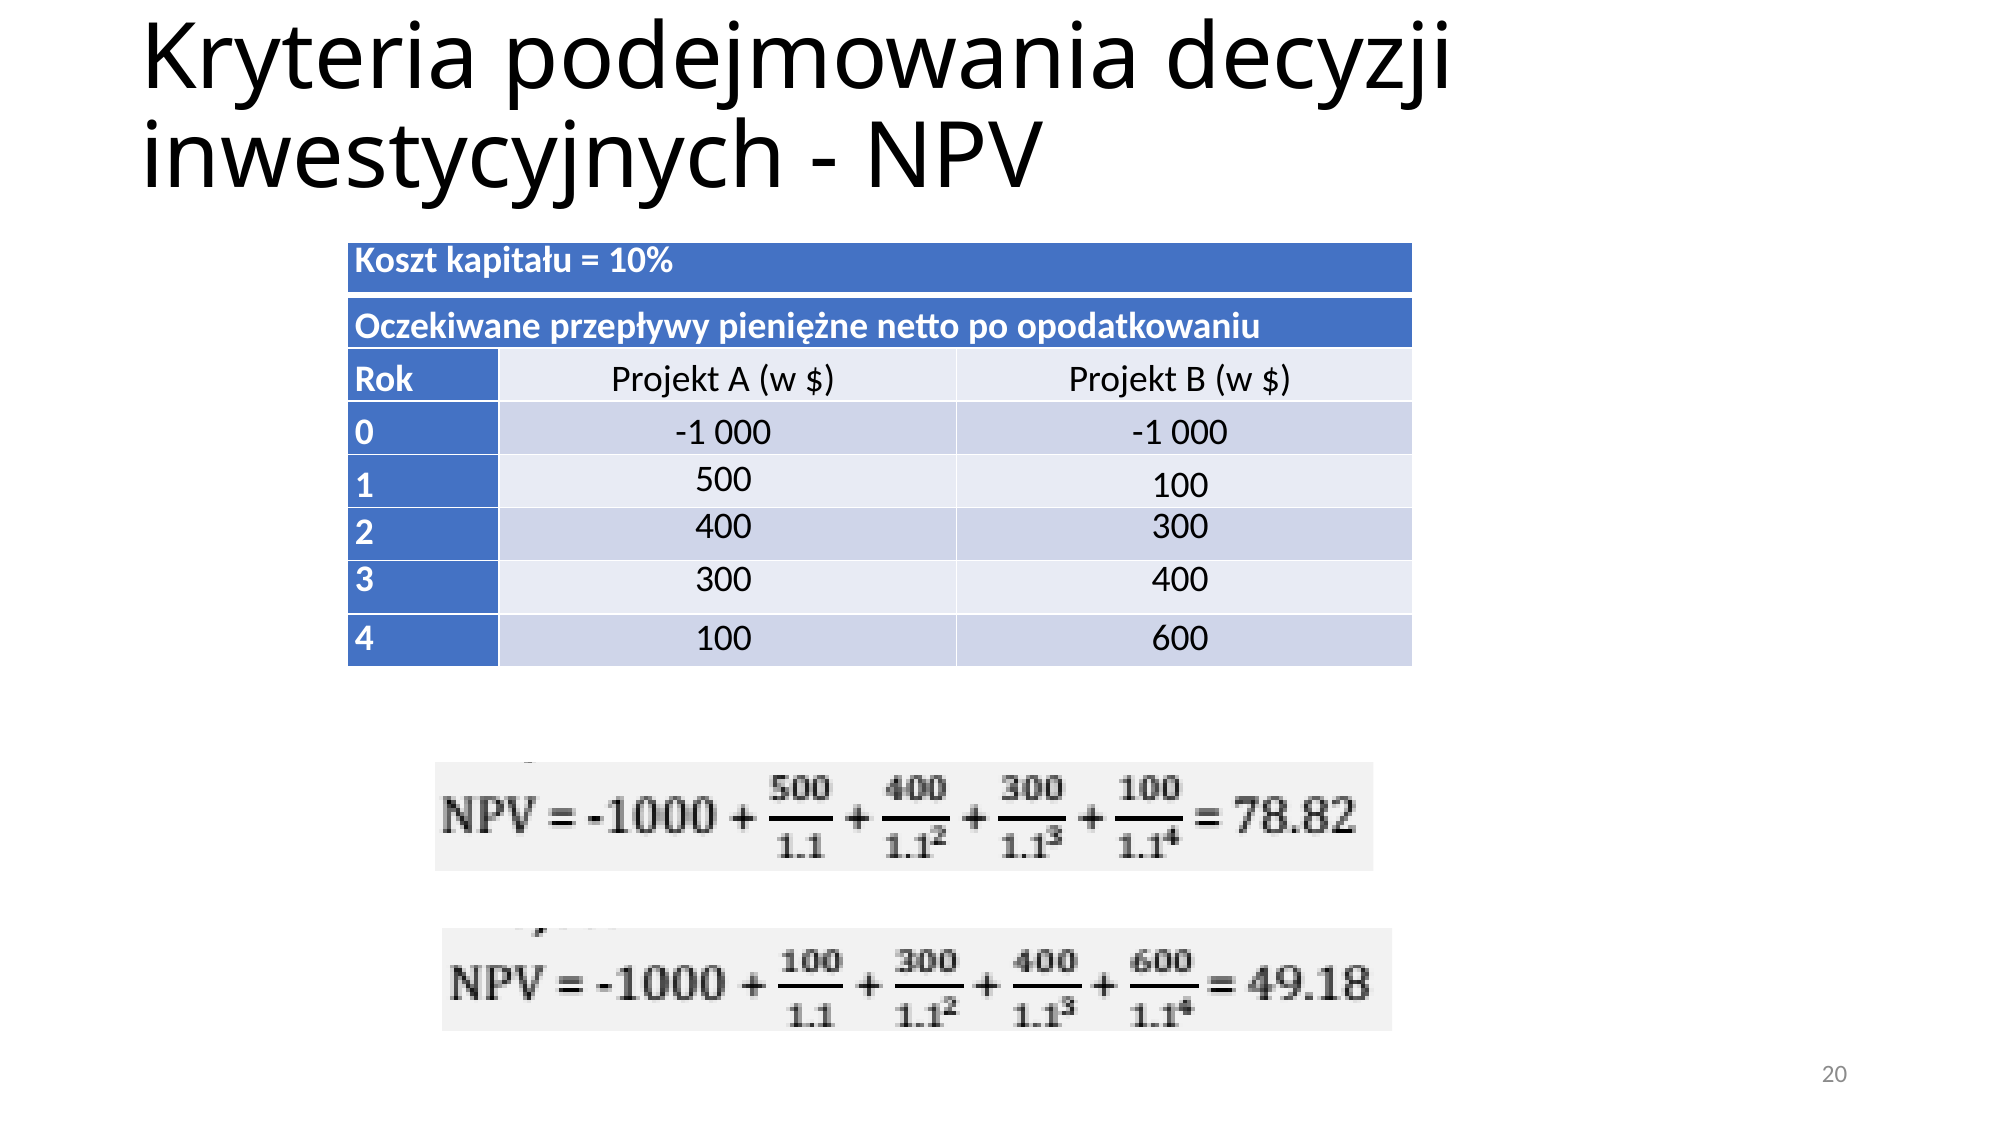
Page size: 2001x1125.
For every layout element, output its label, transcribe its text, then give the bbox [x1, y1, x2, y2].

table_cell 300 [957, 508, 1412, 560]
picture [435, 928, 1393, 1043]
table_header Koszt kapitału = 10% [348, 243, 1412, 292]
table_cell Projekt B (w $) [957, 349, 1412, 400]
table_cell 100 [500, 615, 956, 666]
slide_number 20 [1412, 1042, 1863, 1103]
table_cell -1 000 [500, 402, 956, 454]
table_cell 400 [500, 508, 956, 560]
table_cell 500 [500, 455, 956, 507]
title Kryteria podejmowania decyzji inwestycyjnych - NPV [125, 0, 1850, 218]
table_cell -1 000 [957, 402, 1412, 454]
table_cell 2 [348, 508, 498, 560]
table_cell 1 [348, 455, 498, 507]
table_cell 0 [348, 402, 498, 454]
picture [435, 762, 1374, 871]
table_cell 4 [348, 615, 498, 666]
table_cell Rok [348, 349, 498, 400]
table_cell 3 [348, 561, 498, 613]
table_cell Oczekiwane przepływy pieniężne netto po opodatkowaniu [348, 298, 1412, 347]
table_cell 300 [500, 561, 956, 613]
table_cell 400 [957, 561, 1412, 613]
table_cell Projekt A (w $) [500, 349, 956, 400]
table_cell 100 [957, 455, 1412, 507]
table_cell 600 [957, 615, 1412, 666]
